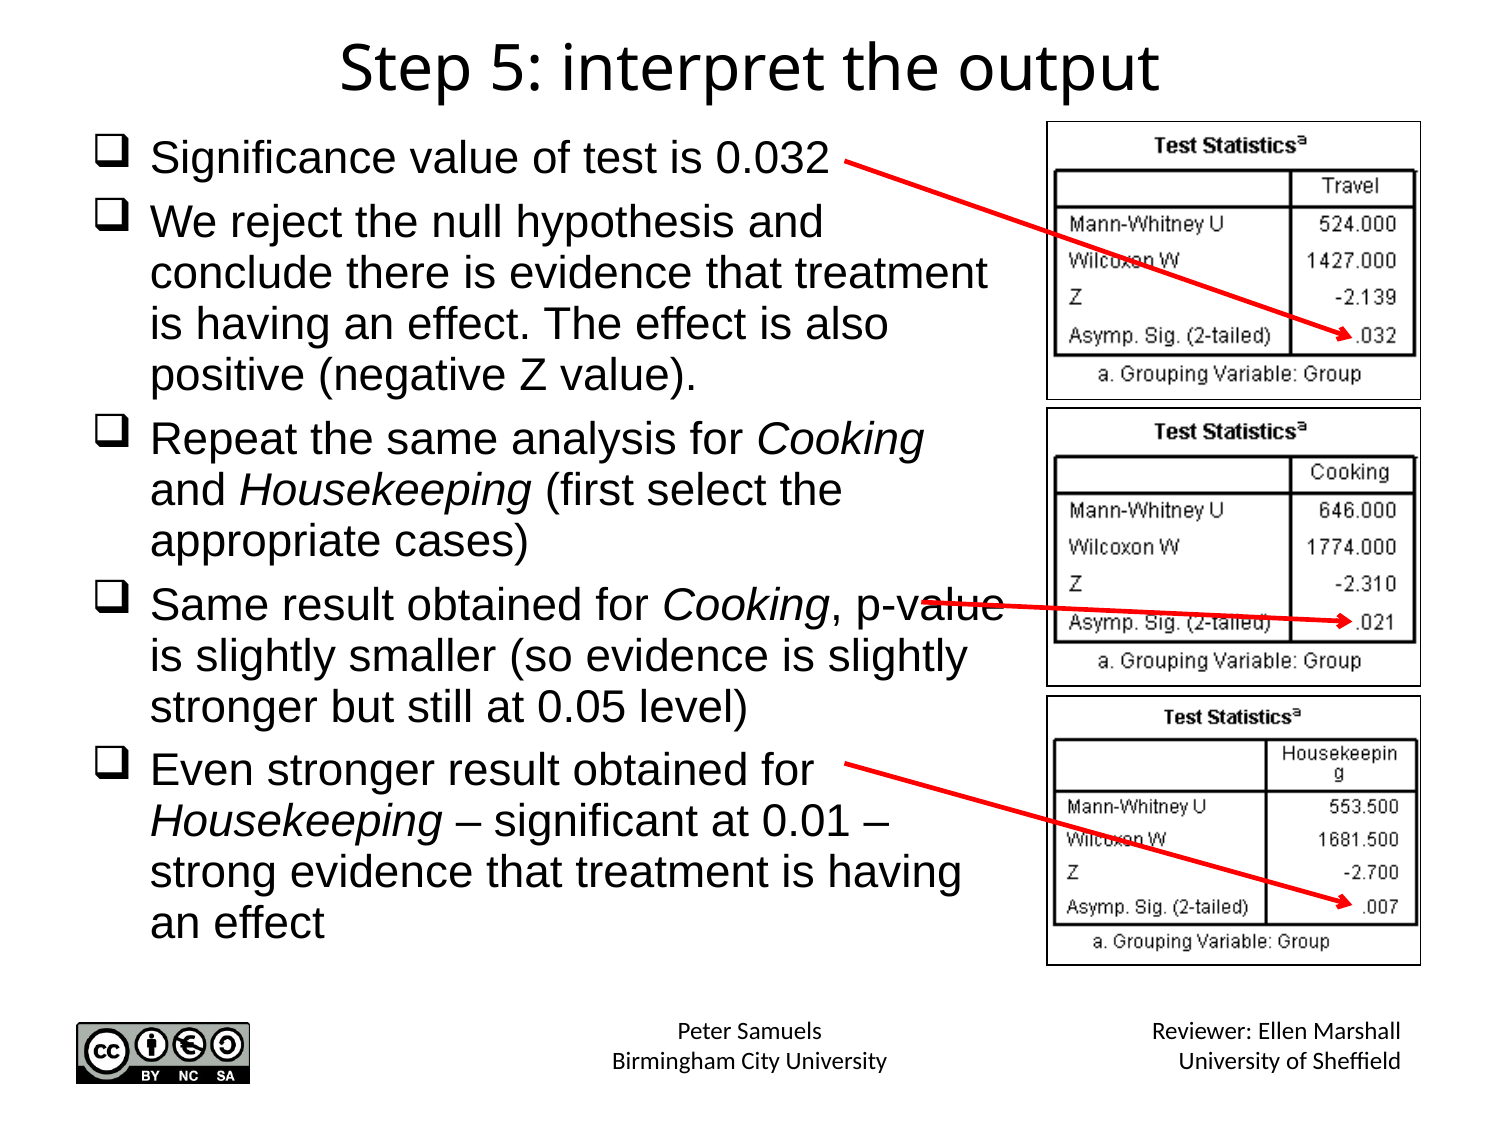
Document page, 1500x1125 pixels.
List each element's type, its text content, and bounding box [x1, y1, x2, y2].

picture [76, 1022, 251, 1084]
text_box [920, 601, 1353, 622]
picture [1047, 696, 1420, 965]
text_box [844, 160, 1353, 339]
picture [1047, 122, 1420, 400]
text_box Reviewer: Ellen Marshall University of Sheffield [1038, 1007, 1417, 1083]
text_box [844, 762, 1353, 906]
picture [1047, 408, 1420, 686]
list Significance value of test is 0.032 We reject the null hypothesis and conclude there is evidence that treatment is having an effect. The effect is also positive (negative Z value). Repeat the same analysis for Cooking and Housekeeping (first select the appropriate cases) Same result obtained for Cooking, p-value is slightly smaller (so evidence is slightly stronger but still at 0.05 level) Even stronger result obtained for Housekeeping – significant at 0.01 – strong evidence that treatment is having an effect [76, 125, 1022, 976]
title Step 5: interpret the output [75, 19, 1425, 112]
text_box Peter Samuels Birmingham City University [549, 1007, 951, 1083]
